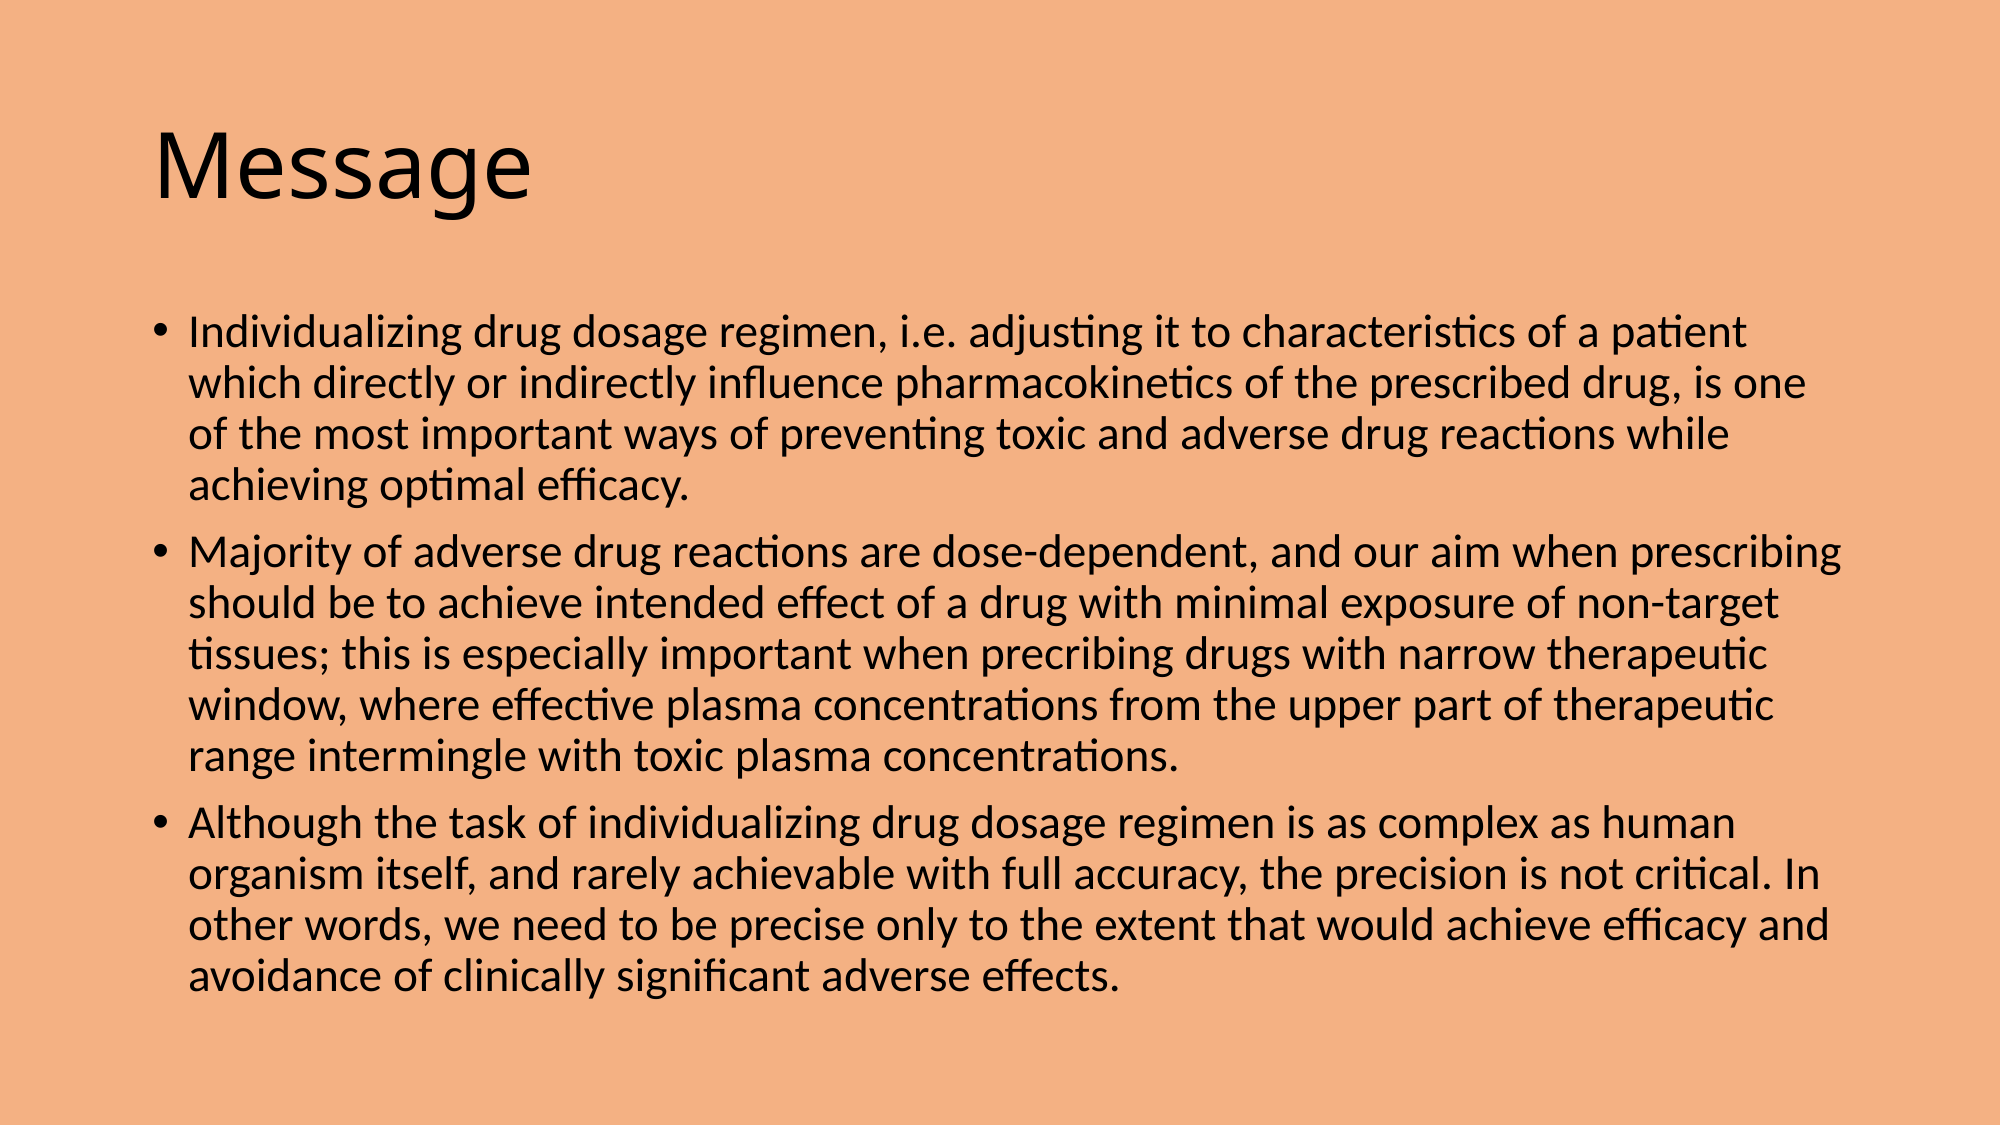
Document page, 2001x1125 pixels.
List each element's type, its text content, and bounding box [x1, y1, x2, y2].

list Individualizing drug dosage regimen, i.e. adjusting it to characteristics of a patient which directly or indirectly influence pharmacokinetics of the prescribed drug, is one of the most important ways of preventing toxic and adverse drug reactions while achieving optimal efficacy. Majority of adverse drug reactions are dose-dependent, and our aim when prescribing should be to achieve intended effect of a drug with minimal exposure of non-target tissues; this is especially important when precribing drugs with narrow therapeutic window, where effective plasma concentrations from the upper part of therapeutic range intermingle with toxic plasma concentrations. Although the task of individualizing drug dosage regimen is as complex as human organism itself, and rarely achievable with full accuracy, the precision is not critical. In other words, we need to be precise only to the extent that would achieve efficacy and avoidance of clinically significant adverse effects. [137, 299, 1863, 1014]
title Message [137, 59, 1863, 278]
